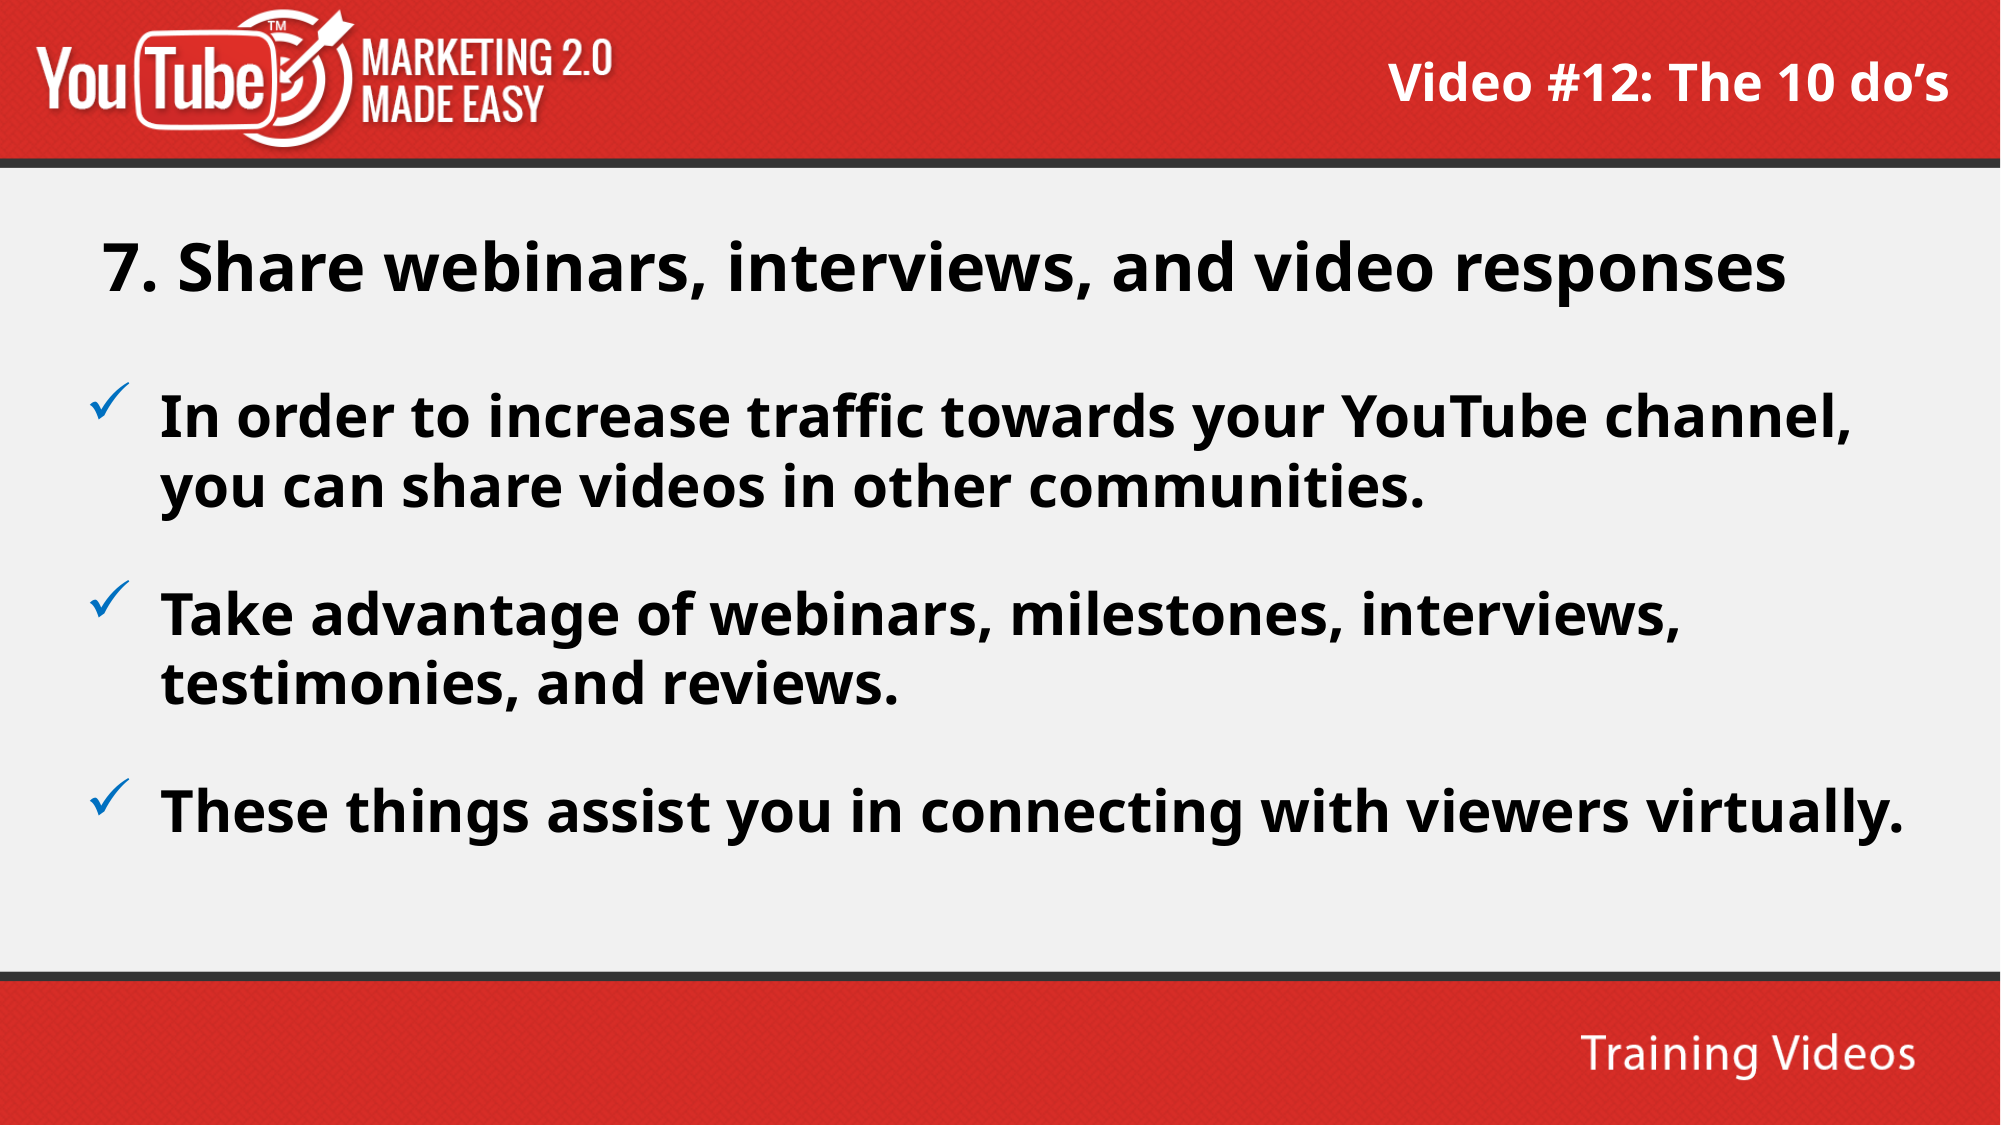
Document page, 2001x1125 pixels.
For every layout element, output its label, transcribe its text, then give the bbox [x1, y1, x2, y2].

picture [0, 0, 2001, 1125]
text_box 7. Share webinars, interviews, and video responses [70, 216, 1908, 312]
text_box These things assist you in connecting with viewers virtually. [70, 767, 1923, 852]
text_box In order to increase traffic towards your YouTube channel, you can share videos in other communities. [70, 371, 1925, 526]
text_box Take advantage of webinars, milestones, interviews, testimonies, and reviews. [70, 569, 1923, 724]
text_box Video #12: The 10 do’s [899, 41, 1979, 119]
